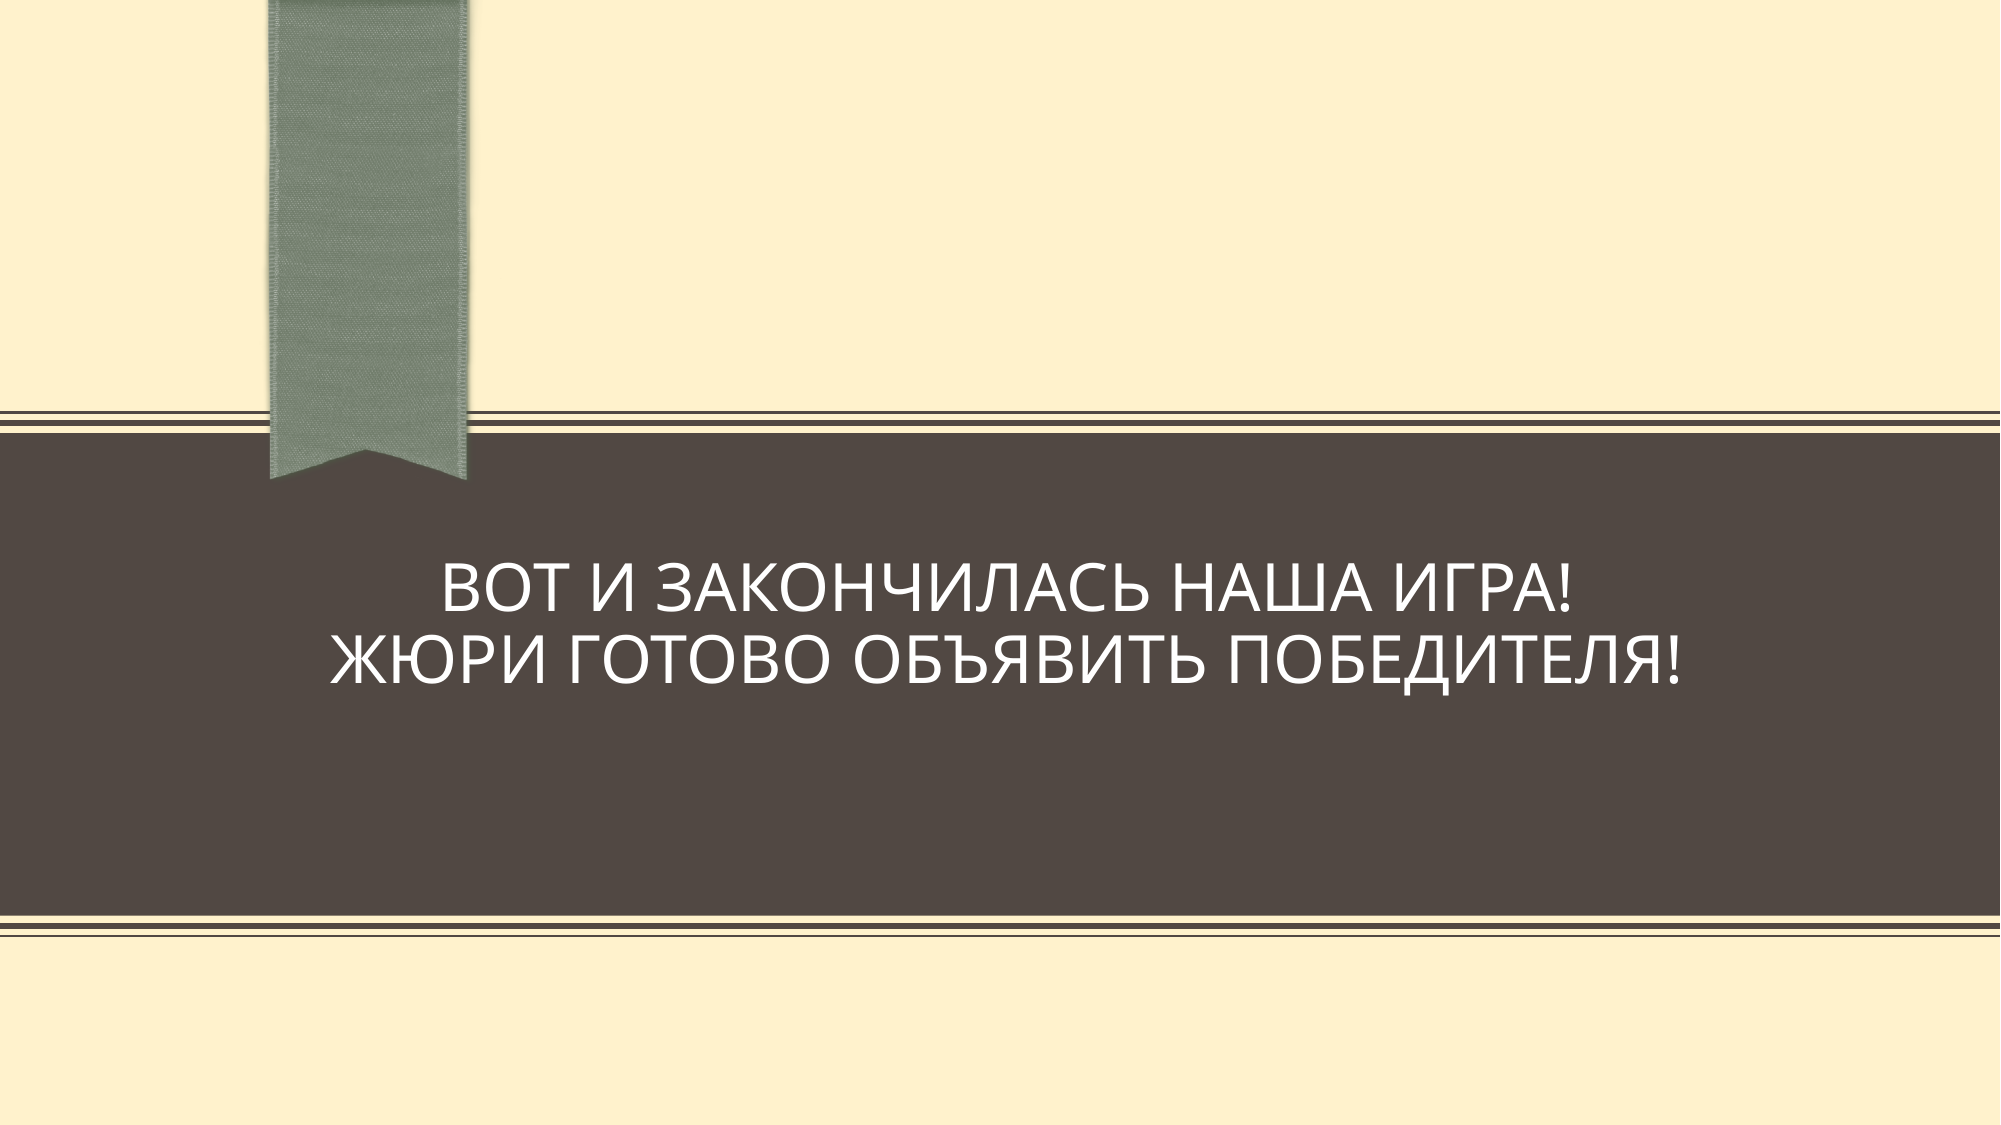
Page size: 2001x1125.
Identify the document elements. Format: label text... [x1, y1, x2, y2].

title Вот и закончилась наша игра! жюри готово объявить победителя! [181, 487, 1834, 764]
